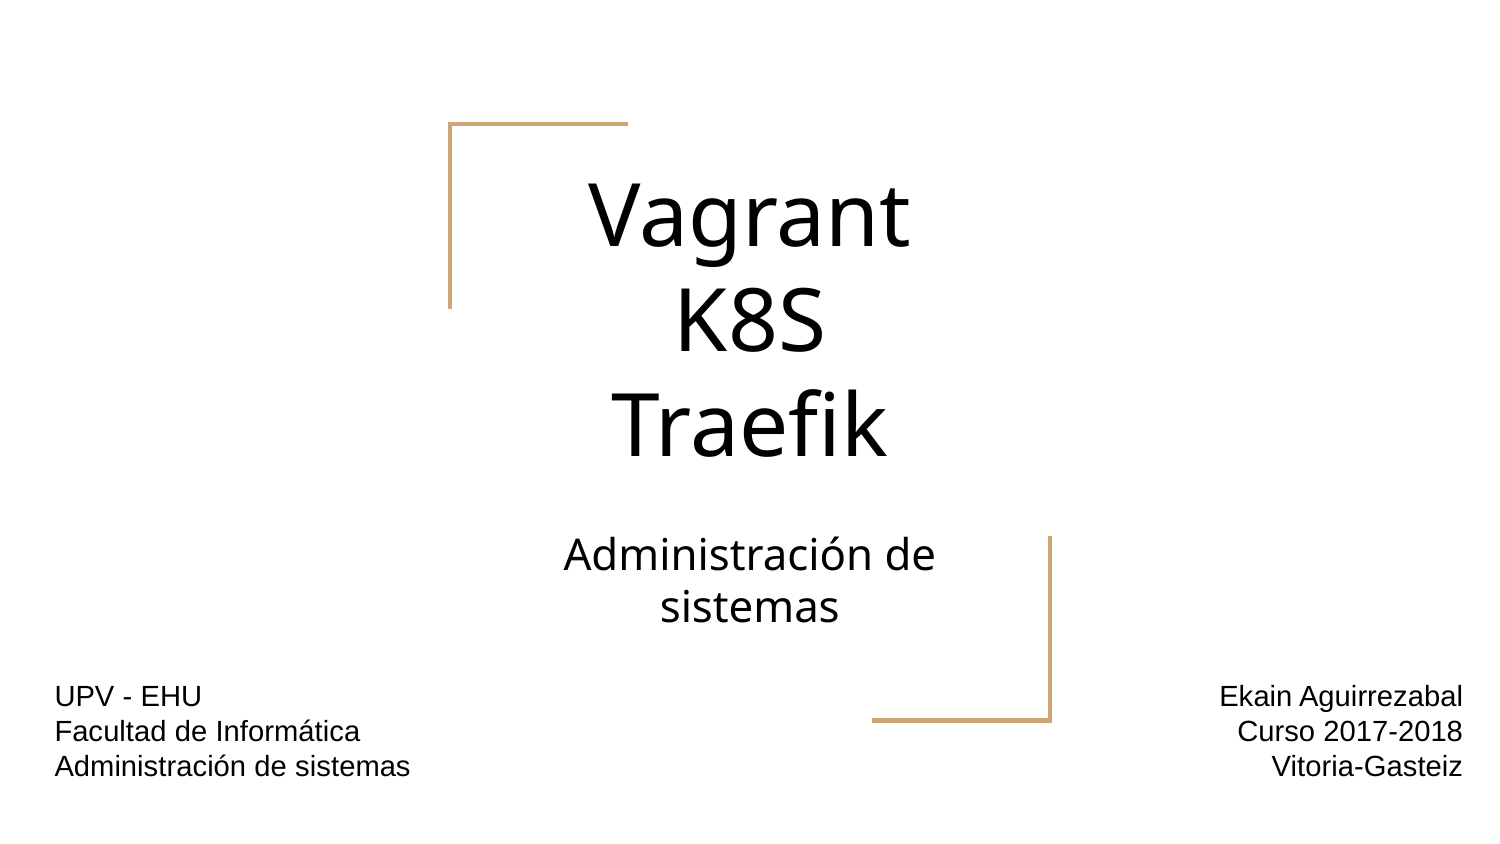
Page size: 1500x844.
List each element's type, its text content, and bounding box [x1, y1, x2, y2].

text_box UPV - EHU Facultad de Informática Administración de sistemas [39, 662, 508, 815]
subtitle Administración de sistemas [499, 511, 1001, 627]
text_box Ekain Aguirrezabal Curso 2017-2018 Vitoria-Gasteiz [1068, 662, 1479, 815]
title Vagrant K8S Traefik [499, 236, 1001, 490]
